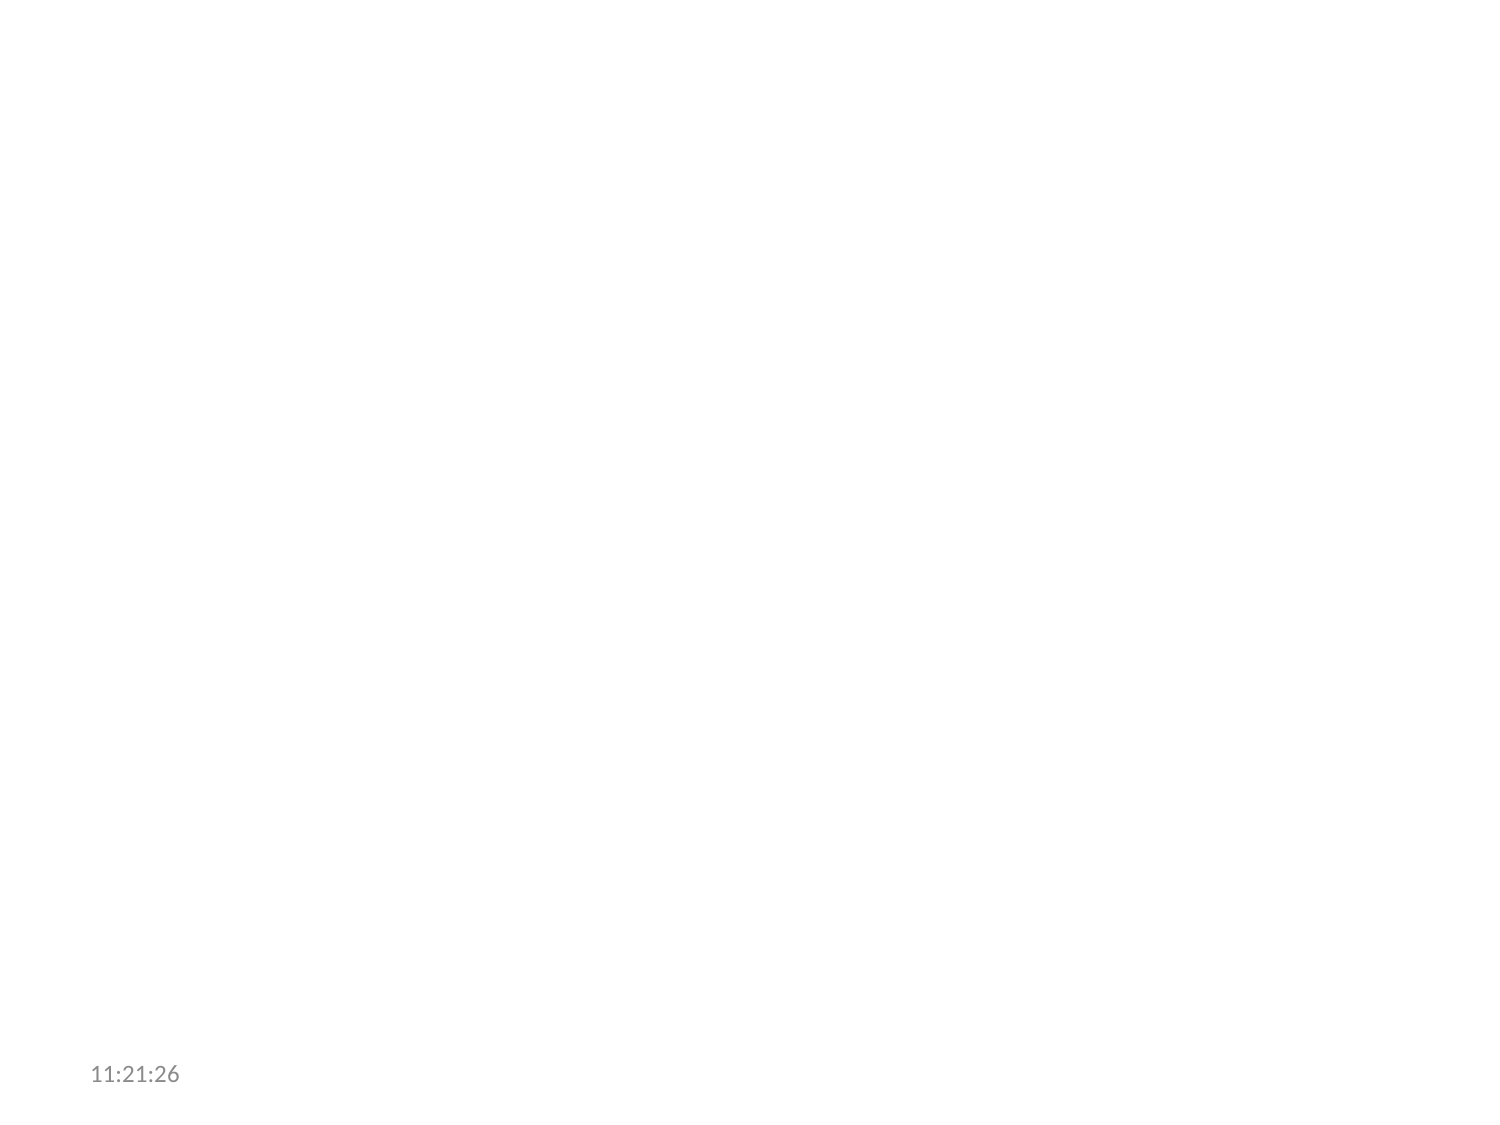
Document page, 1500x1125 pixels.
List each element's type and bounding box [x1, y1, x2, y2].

slide_number [75, 1042, 425, 1103]
